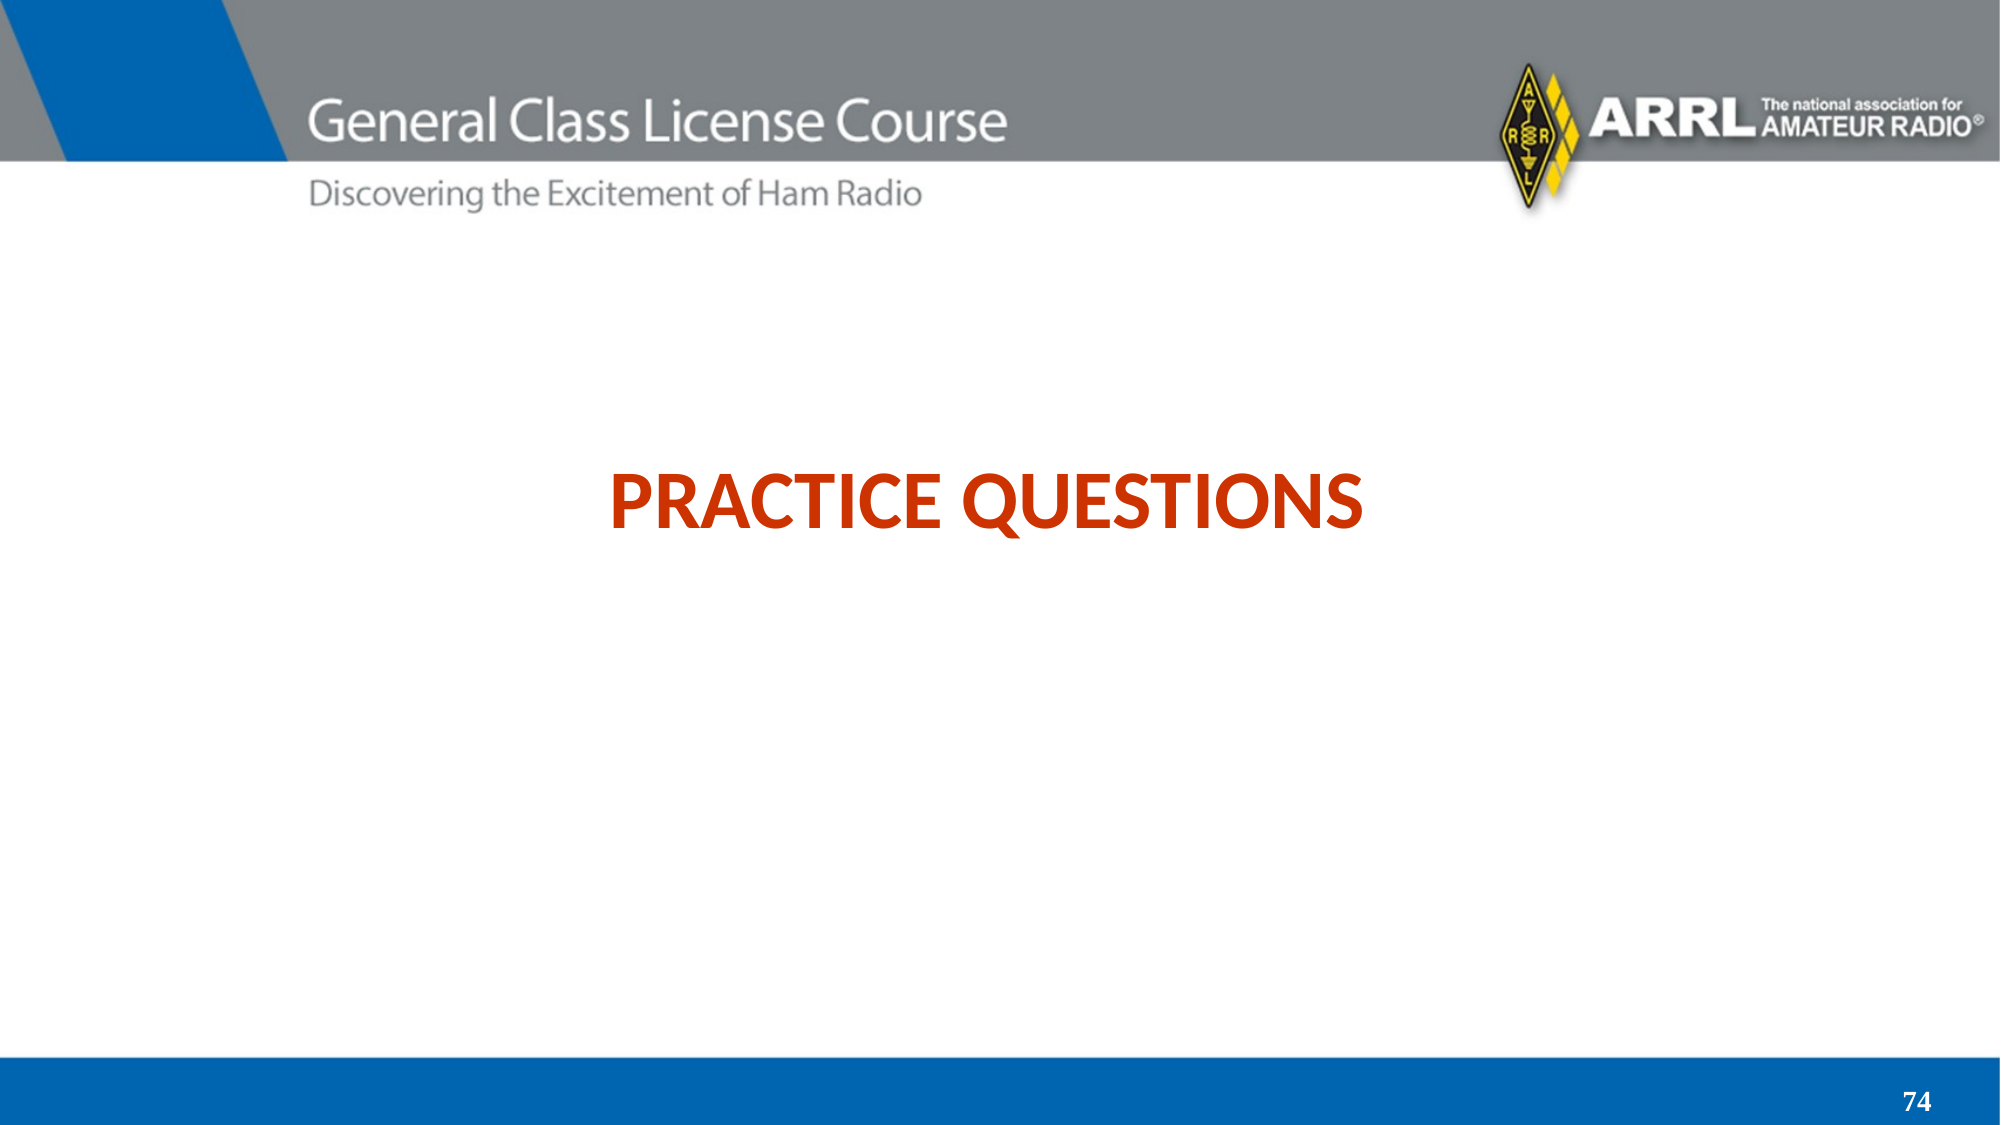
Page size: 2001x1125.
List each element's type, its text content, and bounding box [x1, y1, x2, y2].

picture [0, 0, 2001, 1125]
title PRACTICE QUESTIONS [87, 437, 1888, 625]
